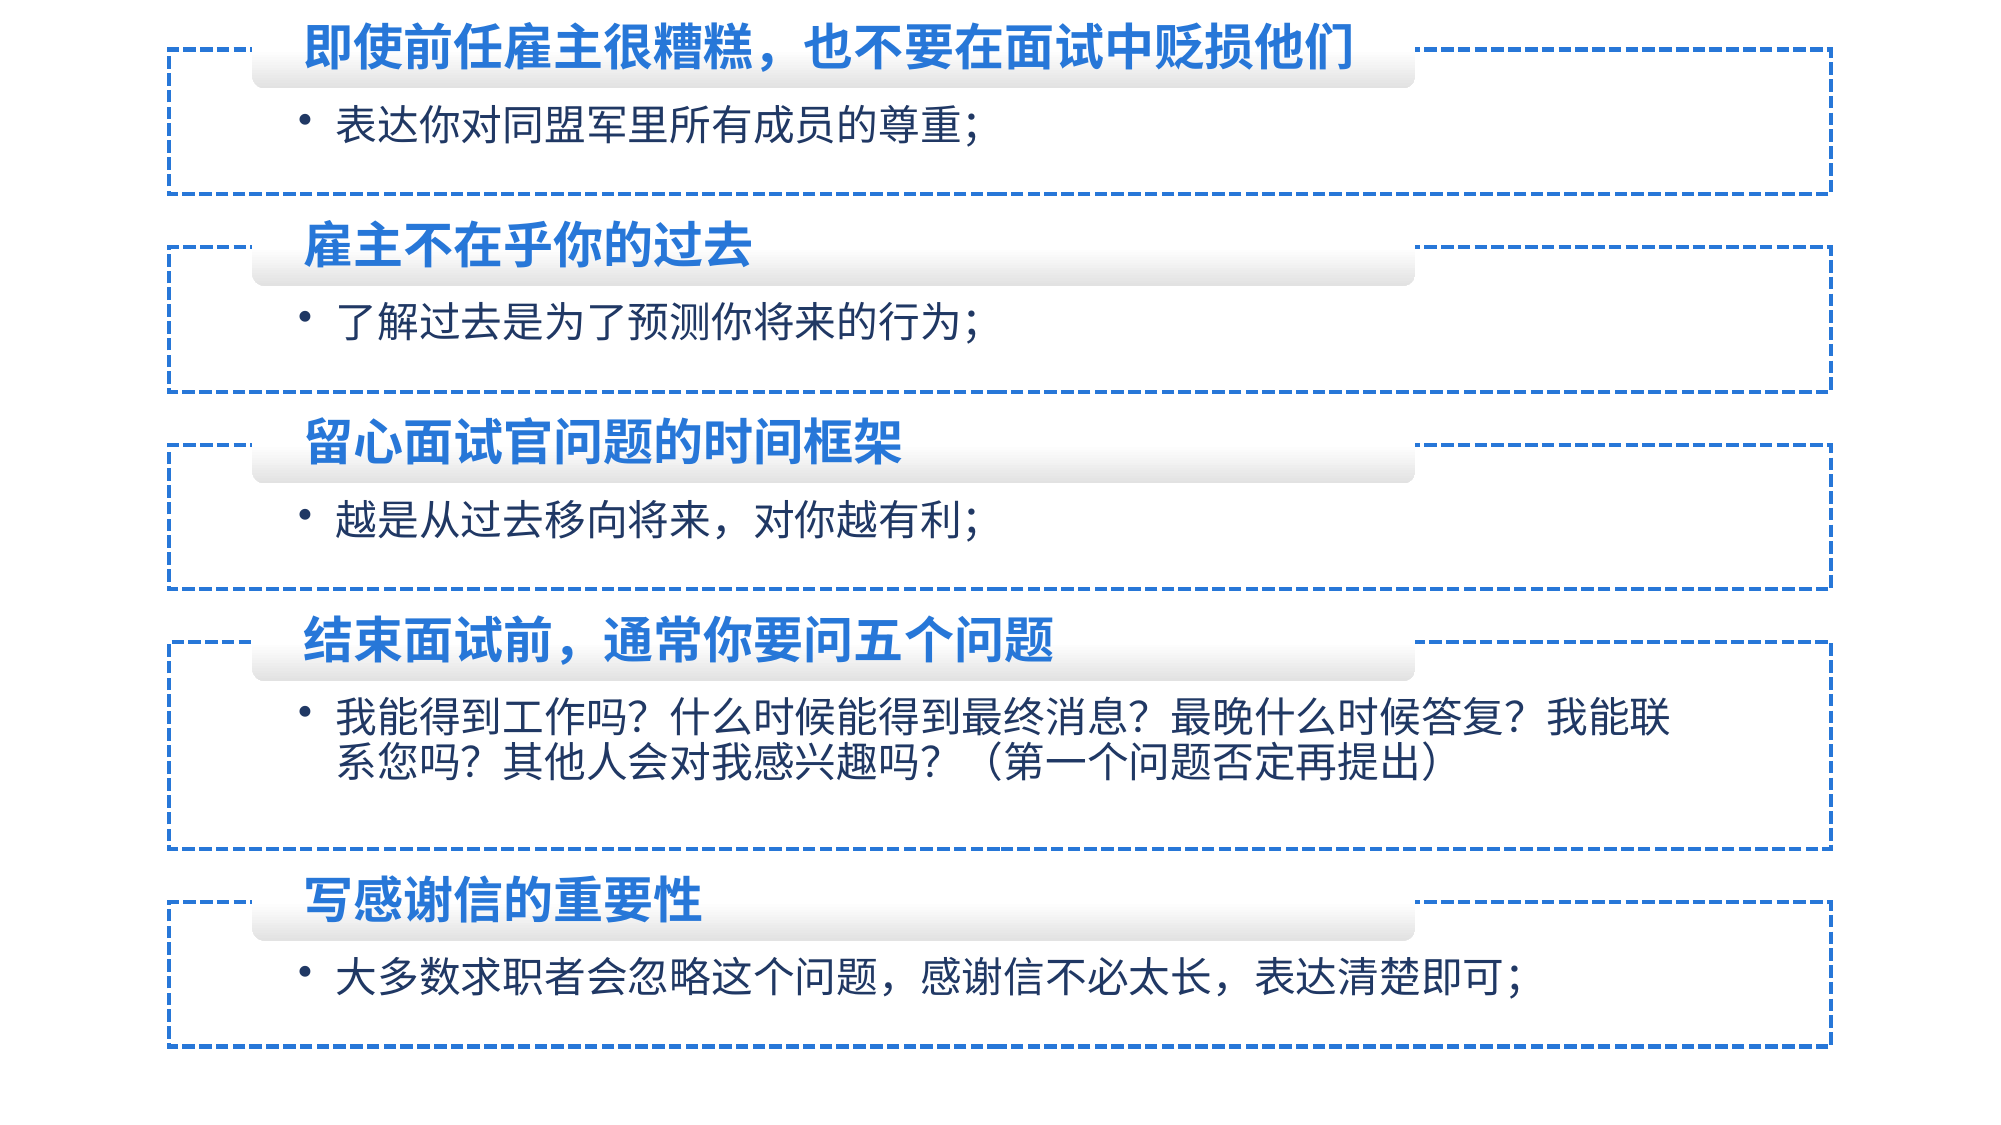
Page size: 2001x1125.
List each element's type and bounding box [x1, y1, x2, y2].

text_box [169, 0, 1831, 1056]
